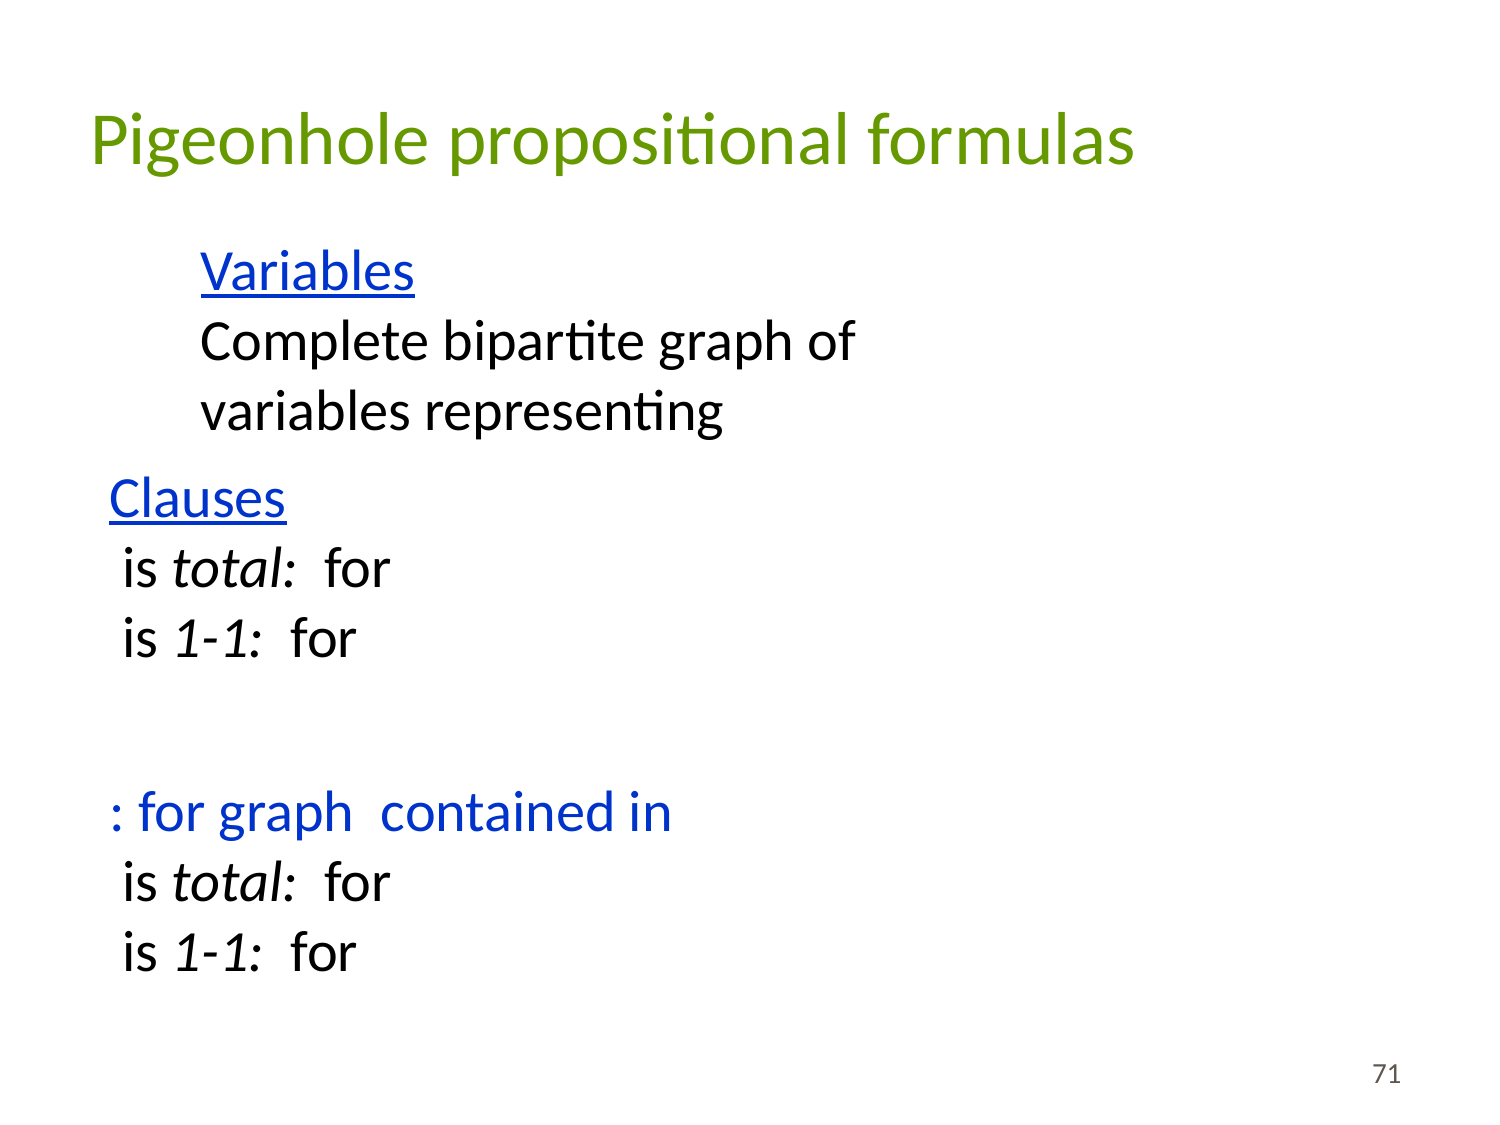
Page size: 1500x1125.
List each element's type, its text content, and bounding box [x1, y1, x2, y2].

title Pigeonhole propositional formulas [75, 37, 1350, 188]
slide_number 71 [1104, 1021, 1417, 1097]
